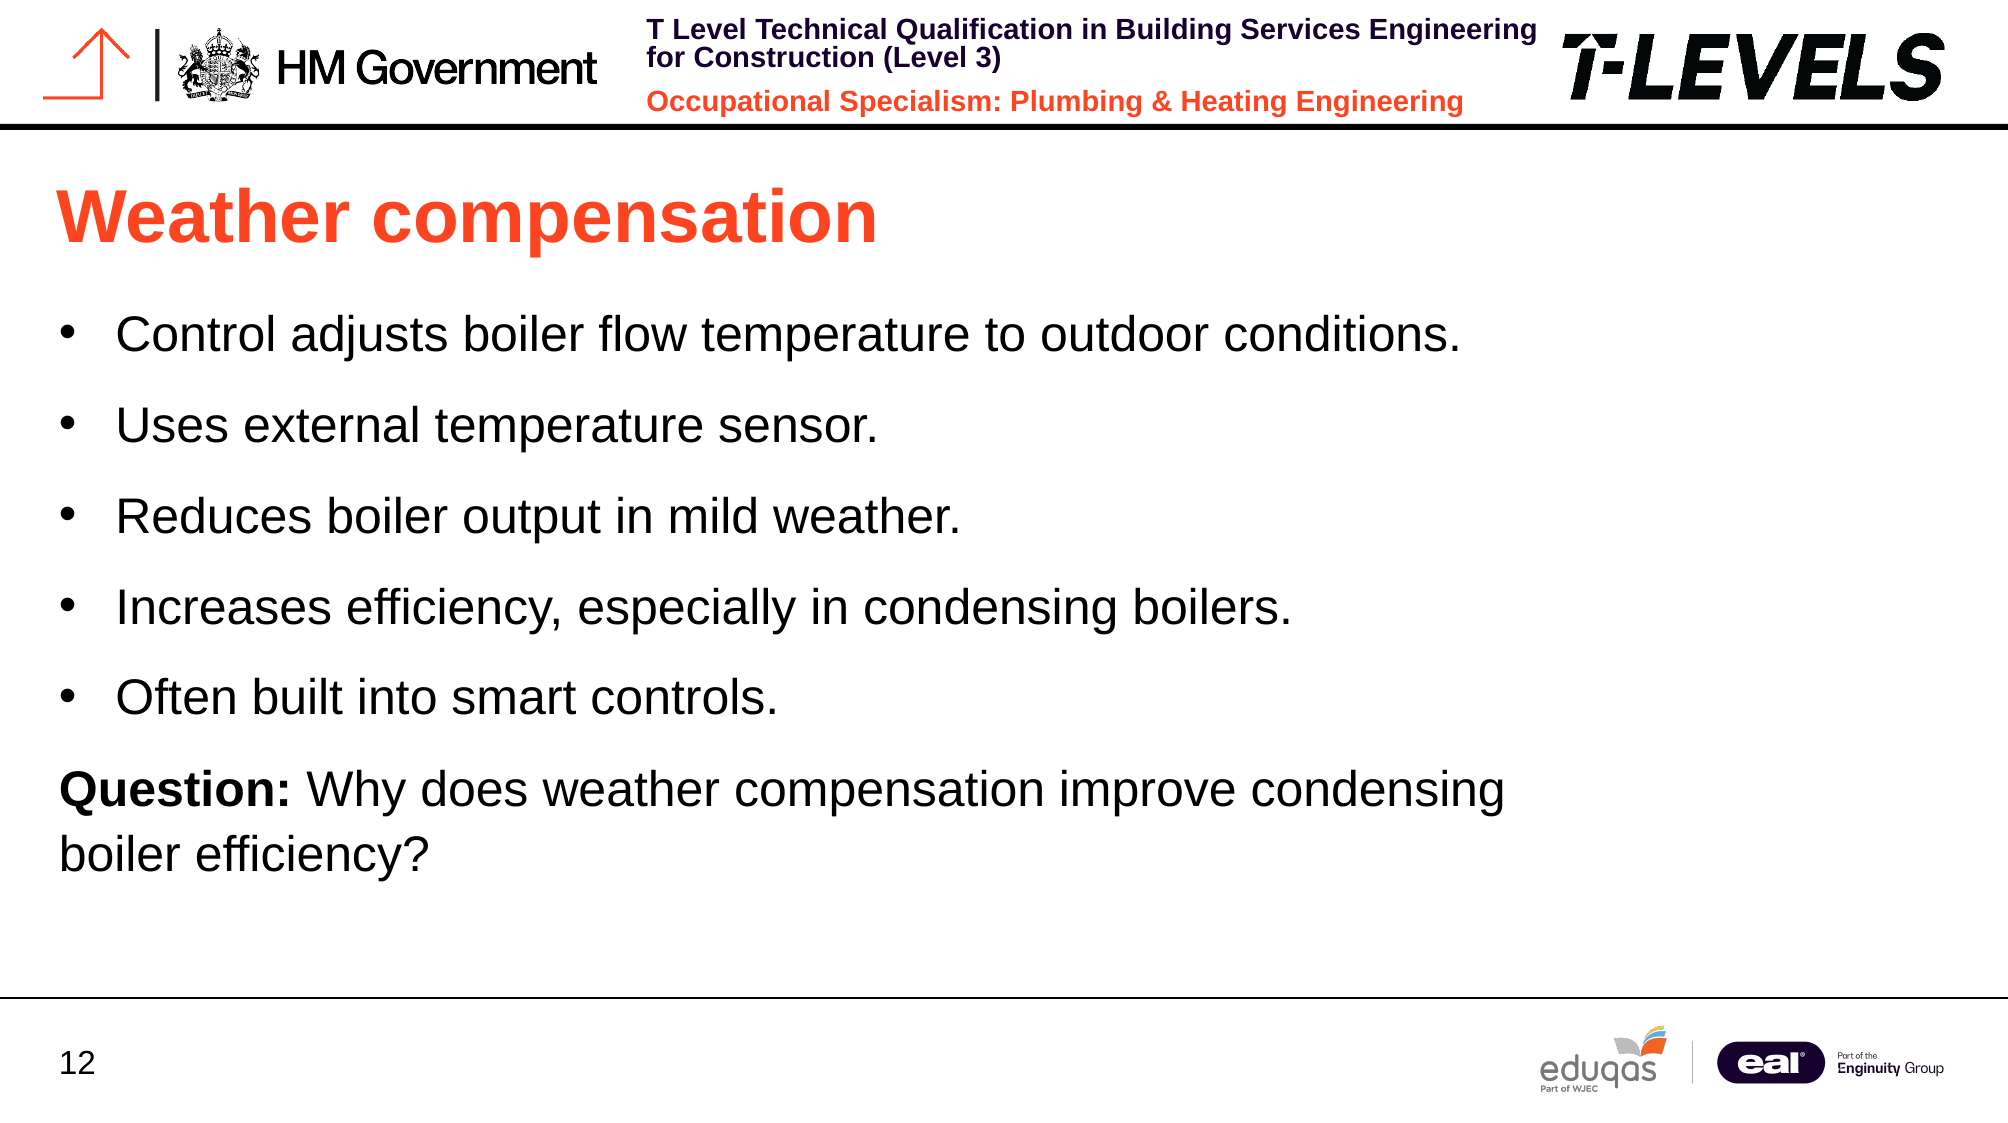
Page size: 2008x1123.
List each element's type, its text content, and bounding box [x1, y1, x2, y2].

title Weather compensation [41, 111, 1949, 314]
picture [1543, 25, 1964, 108]
picture [155, 28, 597, 102]
picture [1535, 1021, 1949, 1097]
list Control adjusts boiler flow temperature to outdoor conditions. Uses external temperature sensor. Reduces boiler output in mild weather. Increases efficiency, especially in condensing boilers. Often built into smart controls. Question: Why does weather compensation improve condensing boiler efficiency? [59, 295, 1561, 975]
picture [38, 27, 136, 100]
